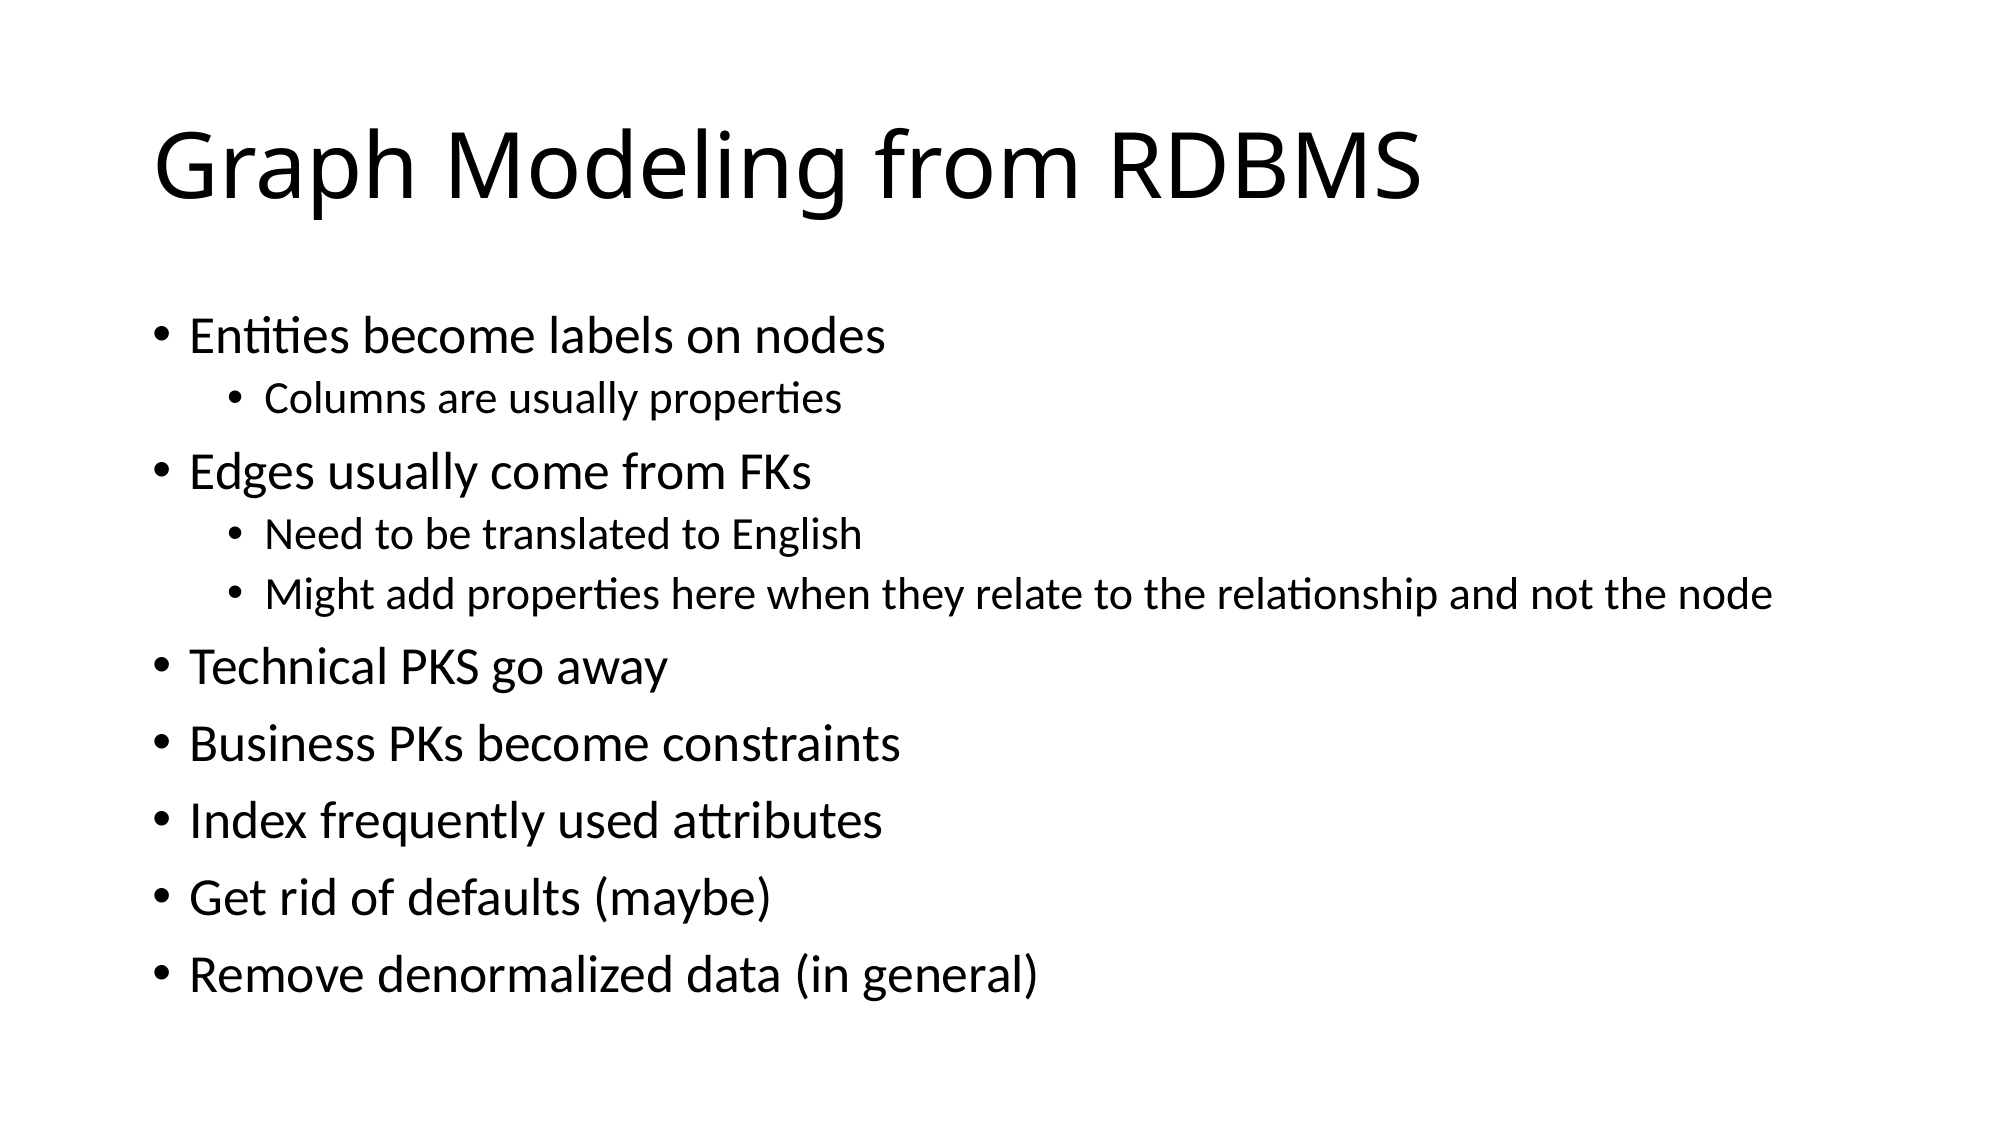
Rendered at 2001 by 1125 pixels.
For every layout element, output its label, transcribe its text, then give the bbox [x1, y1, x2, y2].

title Graph Modeling from RDBMS [137, 59, 1863, 278]
list Entities become labels on nodes Columns are usually properties Edges usually come from FKs Need to be translated to English Might add properties here when they relate to the relationship and not the node Technical PKS go away Business PKs become constraints Index frequently used attributes Get rid of defaults (maybe) Remove denormalized data (in general) [137, 299, 1863, 1014]
